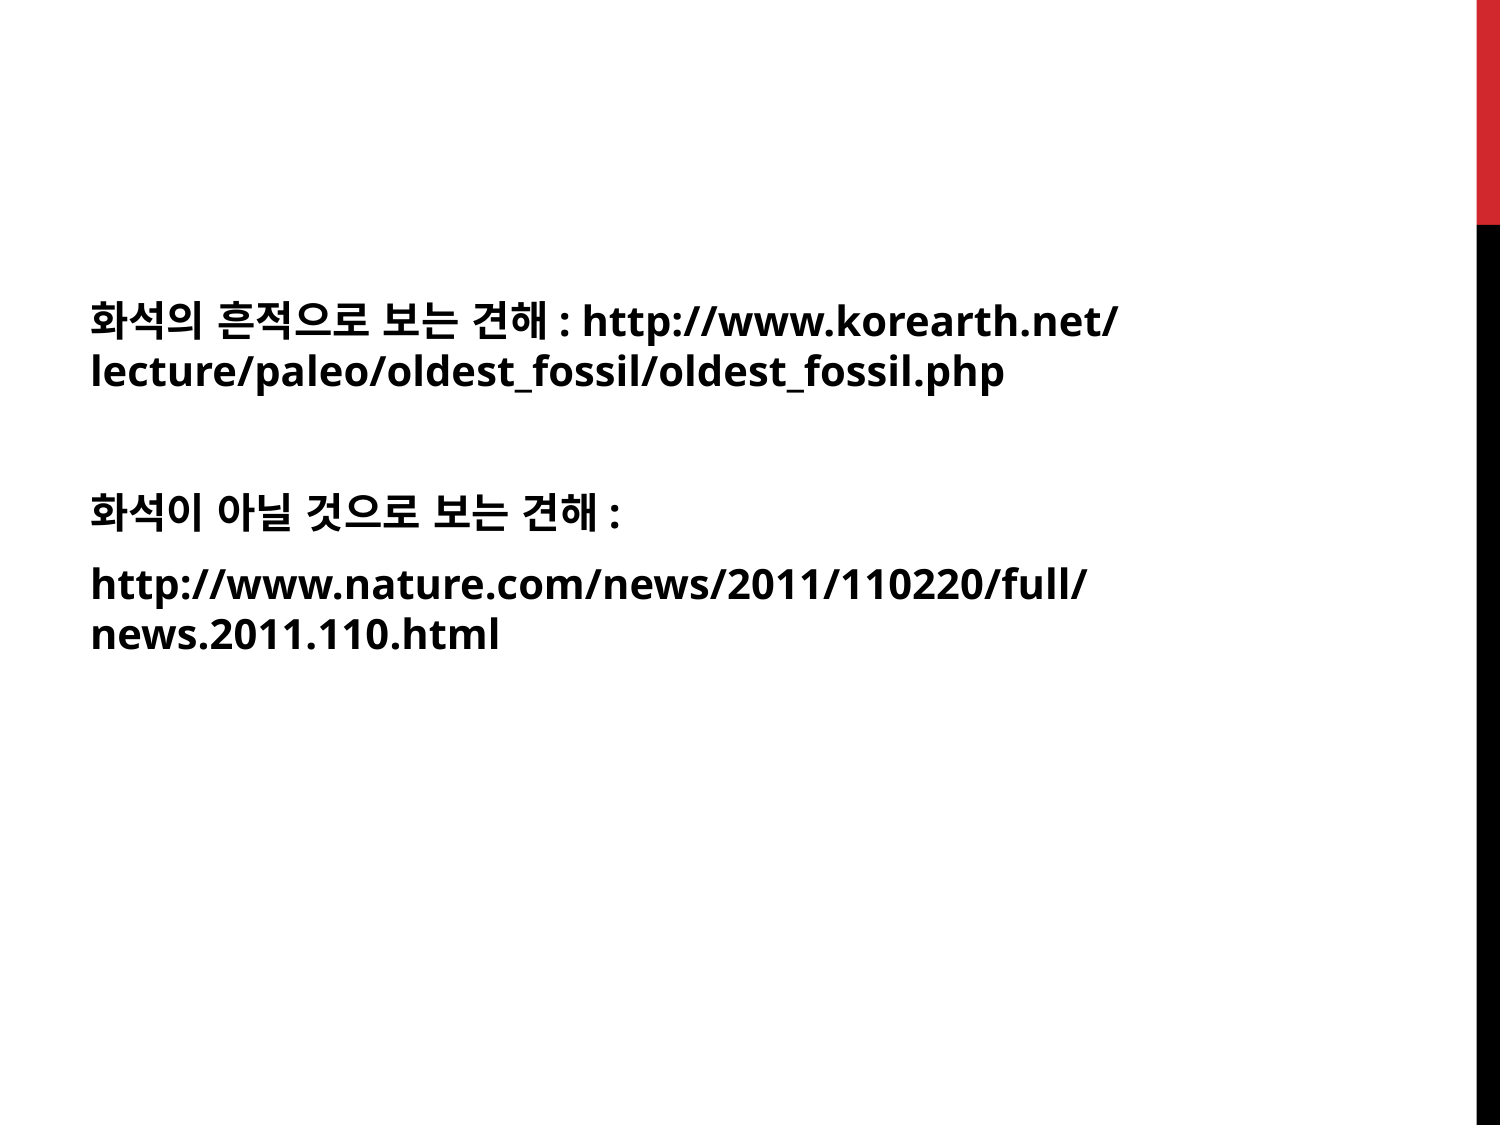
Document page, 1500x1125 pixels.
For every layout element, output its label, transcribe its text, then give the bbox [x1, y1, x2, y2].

list 화석의 흔적으로 보는 견해: http://www.korearth.net/lecture/paleo/oldest_fossil/oldest_fossil.php 화석이 아닐 것으로 보는 견해: http://www.nature.com/news/2011/110220/full/news.2011.110.html [75, 287, 1325, 1005]
